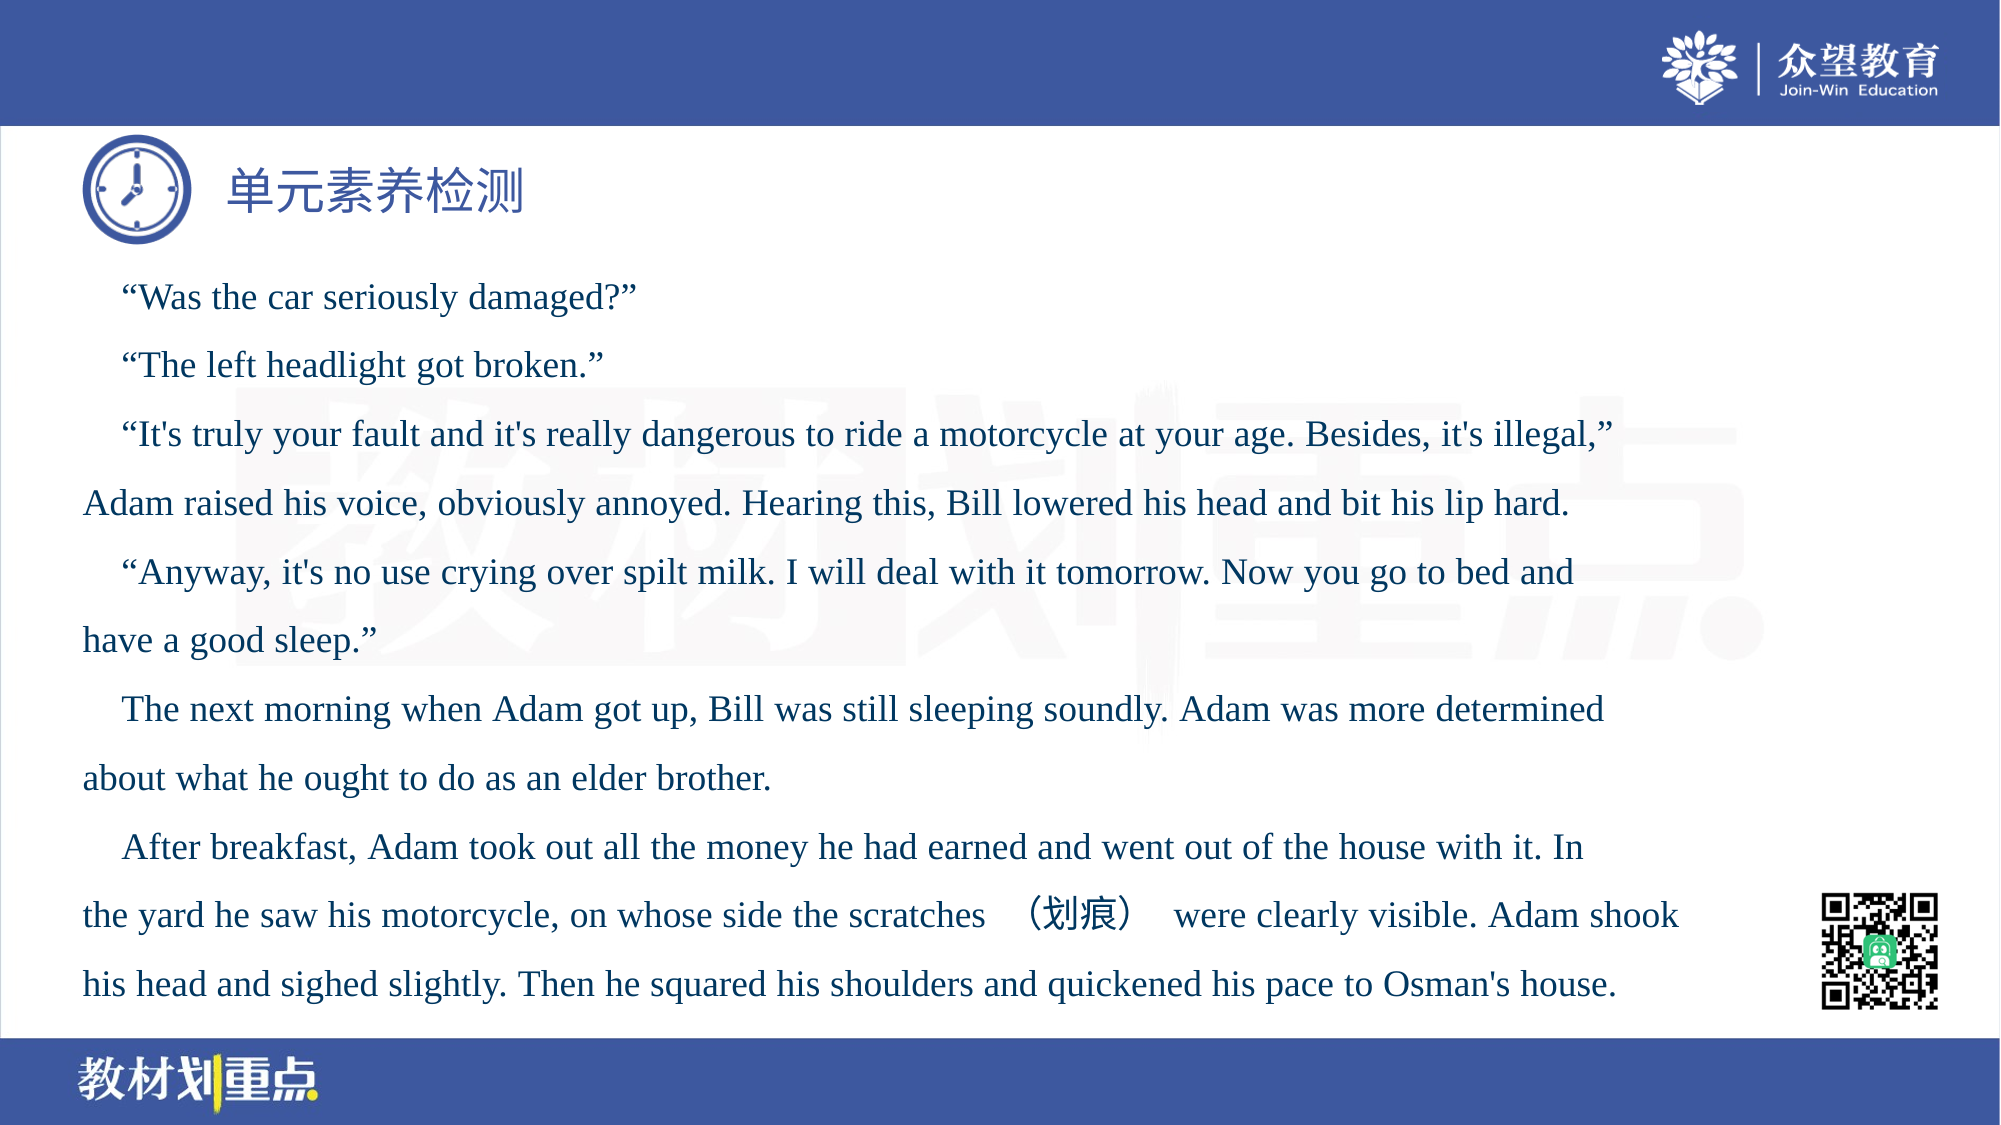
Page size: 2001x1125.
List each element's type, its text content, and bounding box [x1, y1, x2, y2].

text_box “Was the car seriously damaged?” “The left headlight got broken.” “It's truly your fault and it's really dangerous to ride a motorcycle at your age. Besides, it's illegal,” Adam raised his voice, obviously annoyed. Hearing this, Bill lowered his head and bit his lip hard. “Anyway, it's no use crying over spilt milk. I will deal with it tomorrow. Now you go to bed and have a good sleep.” The next morning when Adam got up, Bill was still sleeping soundly. Adam was more determined about what he ought to do as an elder brother. After breakfast, Adam took out all the money he had earned and went out of the house with it. In the yard he saw his motorcycle, on whose side the scratches （划痕） were clearly visible. Adam shook his head and sighed slightly. Then he squared his shoulders and quickened his pace to Osman's house. [82, 247, 1817, 1005]
picture [0, 0, 2000, 1125]
